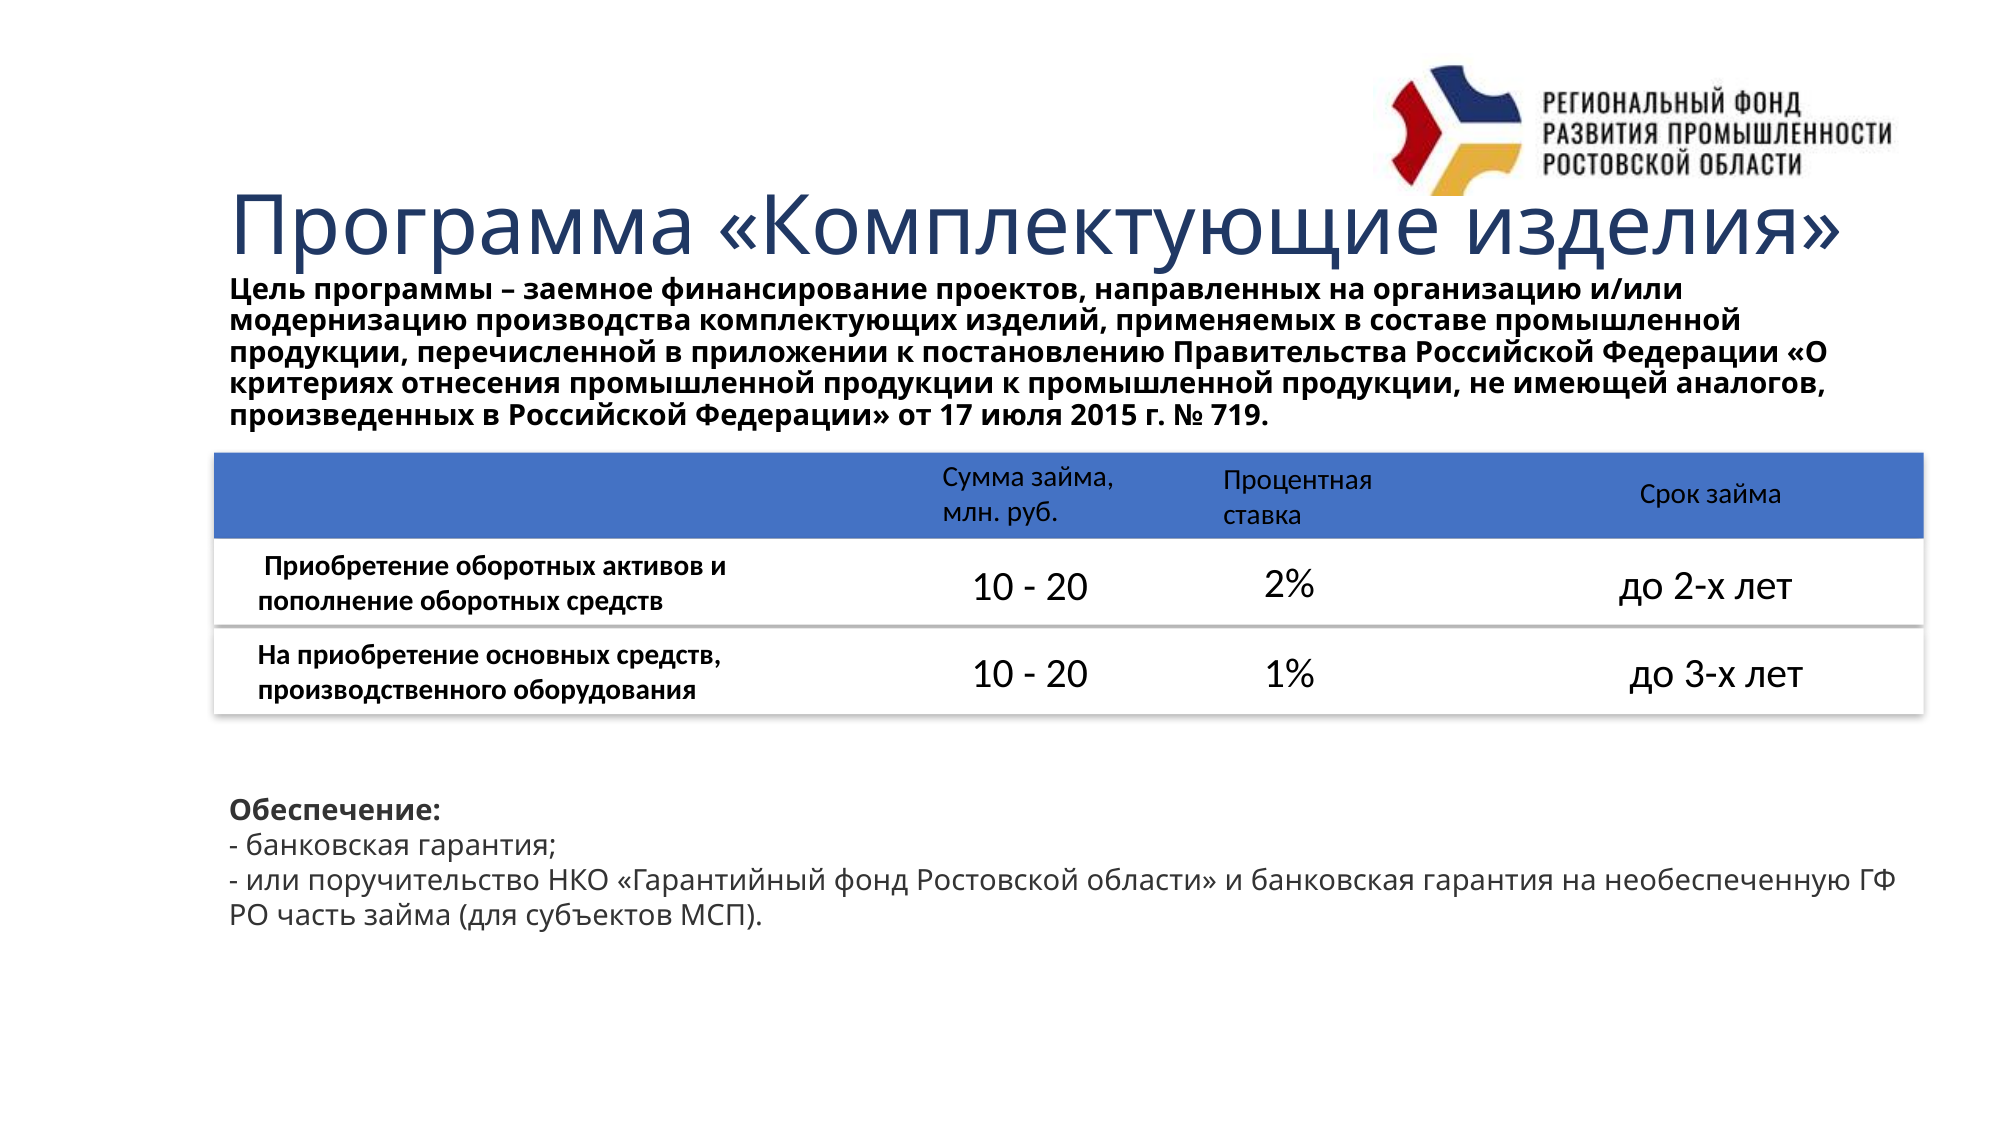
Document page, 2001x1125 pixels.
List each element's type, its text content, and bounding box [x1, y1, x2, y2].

text_box Процентная ставка [1208, 452, 1413, 538]
title Программа «Комплектующие изделия» Цель программы – заемное финансирование проектов, направленных на организацию и/или модернизацию производства комплектующих изделий, применяемых в составе промышленной продукции, перечисленной в приложении к постановлению Правительства Российской Федерации «О критериях отнесения промышленной продукции к промышленной продукции, не имеющей аналогов, произведенных в Российской Федерации» от 17 июля 2015 г. № 719. [214, 157, 1924, 450]
picture [1373, 53, 1924, 196]
text_box 2% [1187, 548, 1392, 614]
text_box 1% [1187, 638, 1392, 704]
text_box 10 - 20 [927, 550, 1132, 616]
text_box Обеспечение: - банковская гарантия; - или поручительство НКО «Гарантийный фонд Ростовской области» и банковская гарантия на необеспеченную ГФ РО часть займа (для субъектов МСП). [214, 783, 1924, 939]
text_box [213, 452, 1208, 538]
text_box 10 - 20 [927, 638, 1132, 703]
text_box до 2-х лет [1603, 550, 1808, 615]
text_box Срок займа [1625, 467, 1829, 517]
text_box [213, 538, 1925, 626]
text_box до 3-х лет [1603, 638, 1829, 704]
text_box Приобретение оборотных активов и пополнение оборотных средств [243, 538, 873, 624]
text_box Сумма займа, млн. руб. [927, 449, 1132, 535]
text_box [213, 627, 1925, 715]
text_box На приобретение основных средств, производственного оборудования [243, 628, 879, 713]
text_box [1413, 452, 1925, 538]
